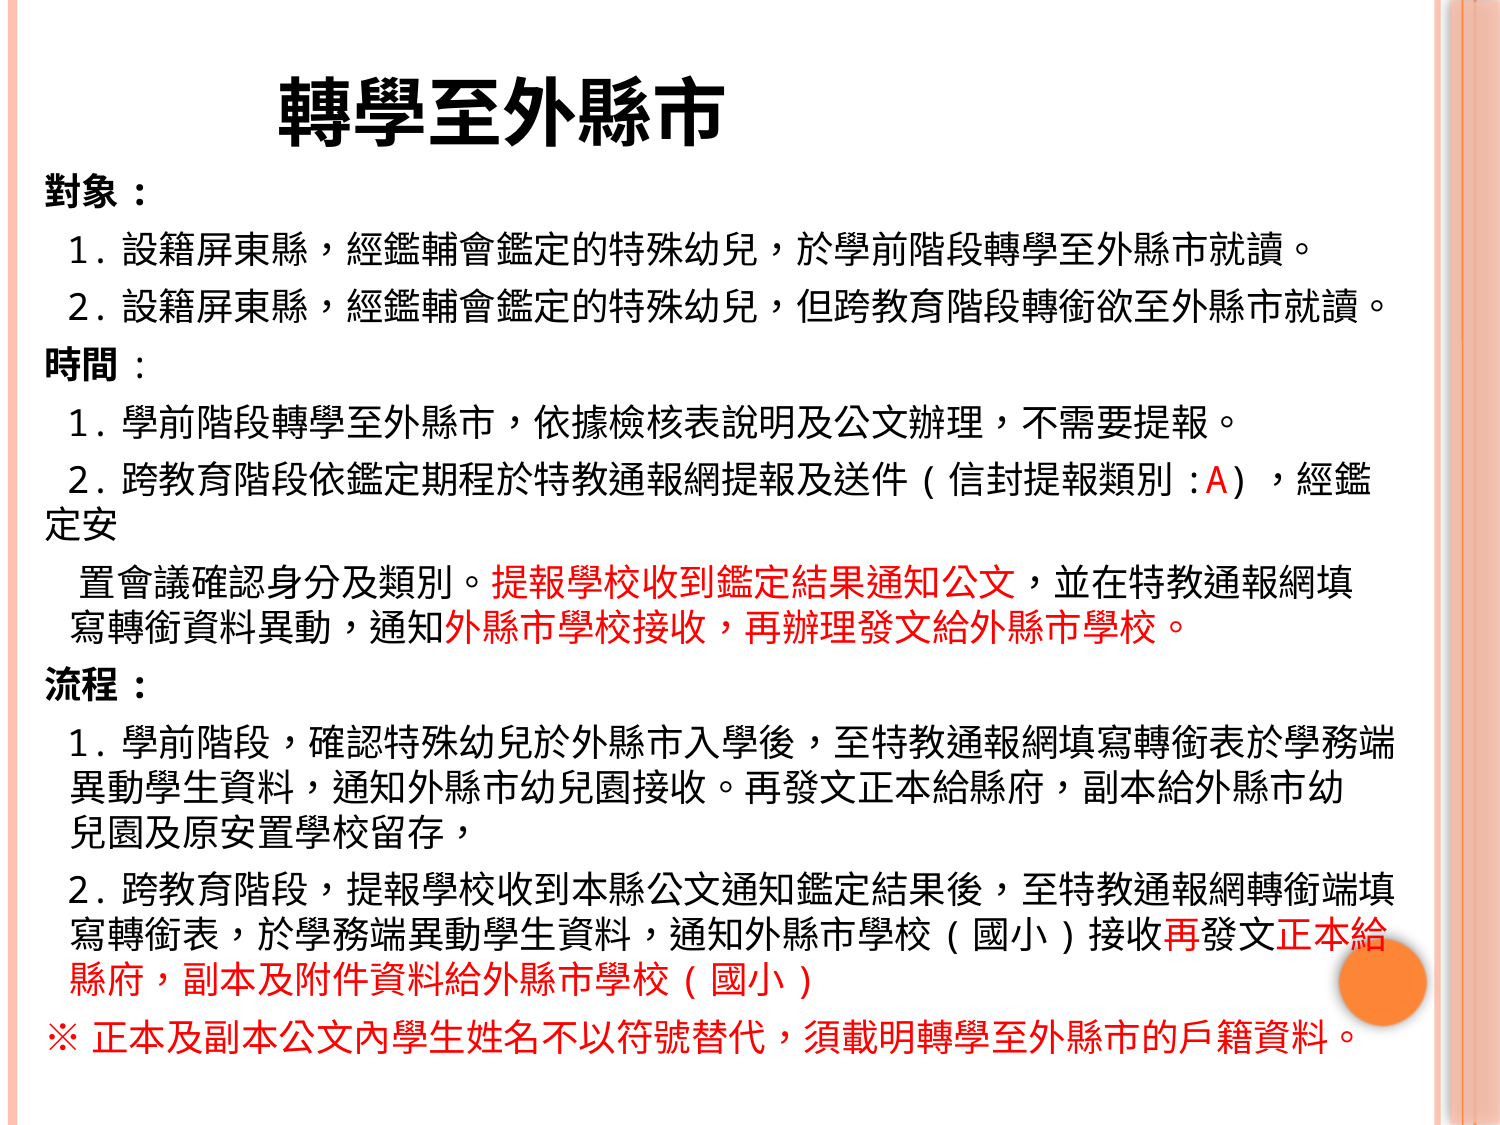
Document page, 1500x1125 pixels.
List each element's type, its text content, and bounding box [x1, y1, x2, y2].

list 對象: 1.設籍屏東縣，經鑑輔會鑑定的特殊幼兒，於學前階段轉學至外縣市就讀。 2.設籍屏東縣，經鑑輔會鑑定的特殊幼兒，但跨教育階段轉銜欲至外縣市就讀。 時間: 1.學前階段轉學至外縣市，依據檢核表說明及公文辦理，不需要提報。 2.跨教育階段依鑑定期程於特教通報網提報及送件(信封提報類別:A)，經鑑定安 置會議確認身分及類別。提報學校收到鑑定結果通知公文，並在特教通報網填 寫轉銜資料異動，通知外縣市學校接收，再辦理發文給外縣市學校。 流程: 1.學前階段，確認特殊幼兒於外縣市入學後，至特教通報網填寫轉銜表於學務端 異動學生資料，通知外縣市幼兒園接收。再發文正本給縣府，副本給外縣市幼 兒園及原安置學校留存， 2.跨教育階段，提報學校收到本縣公文通知鑑定結果後，至特教通報網轉銜端填 寫轉銜表，於學務端異動學生資料，通知外縣市學校(國小)接收再發文正本給 縣府，副本及附件資料給外縣市學校(國小) ※正本及副本公文內學生姓名不以符號替代，須載明轉學至外縣市的戶籍資料。 [29, 160, 1412, 1062]
title 轉學至外縣市 [75, 45, 1300, 160]
